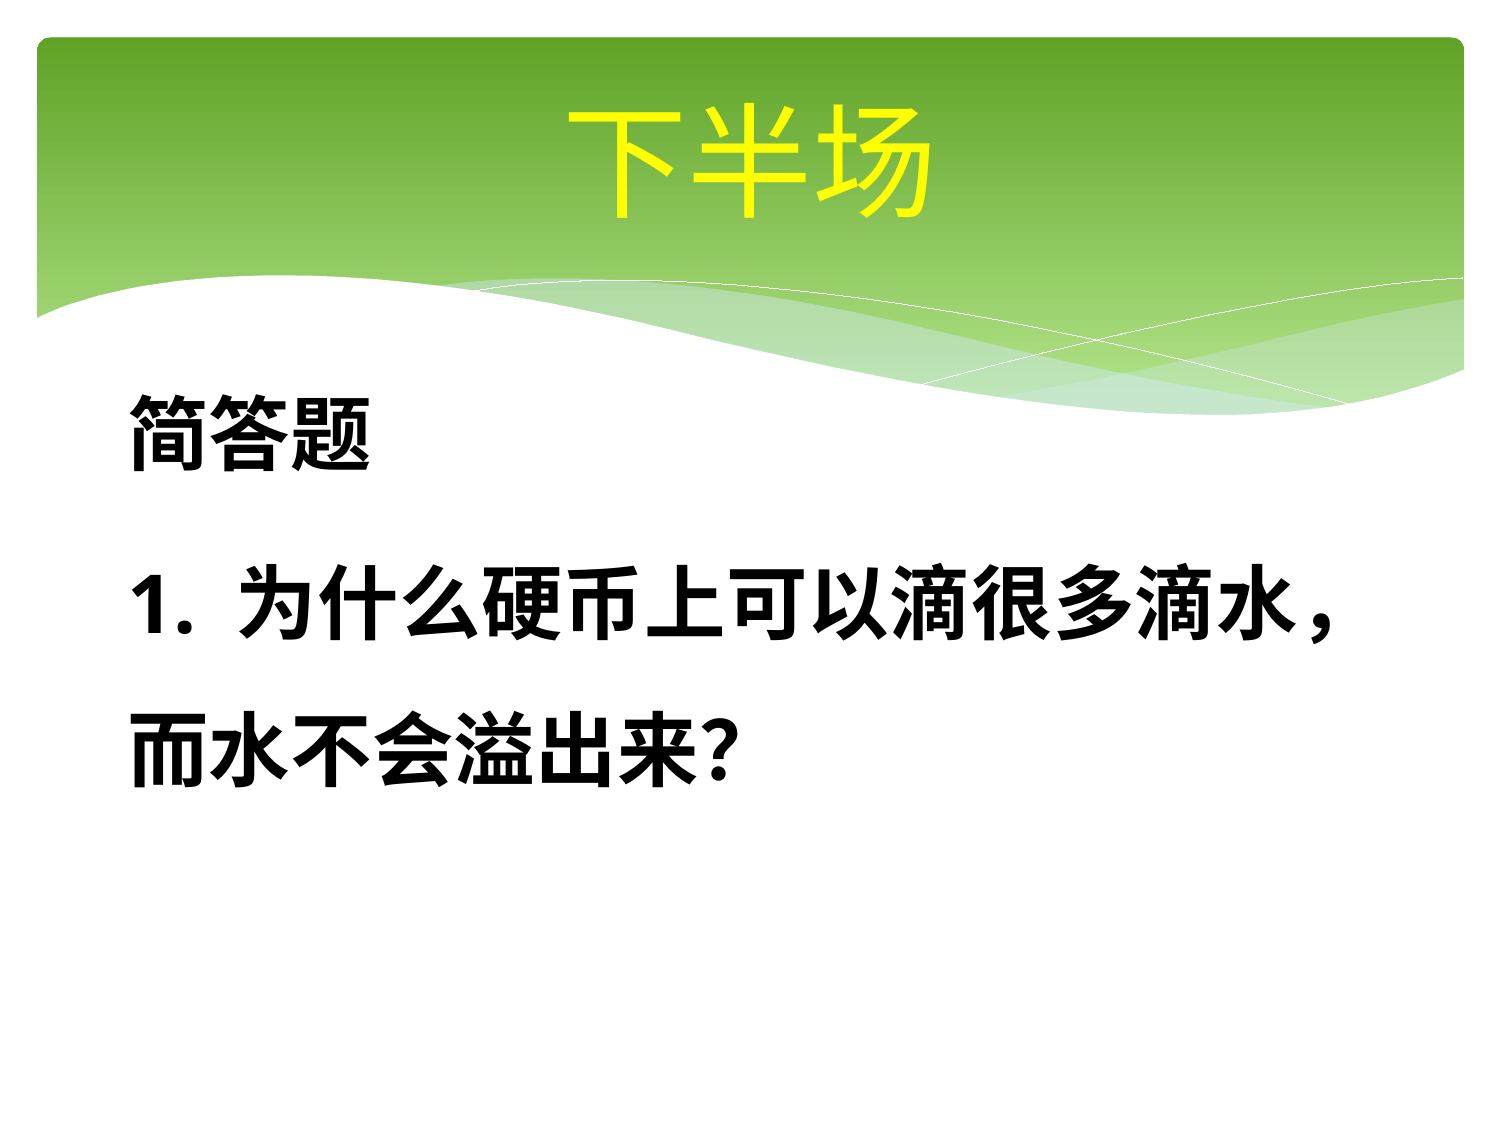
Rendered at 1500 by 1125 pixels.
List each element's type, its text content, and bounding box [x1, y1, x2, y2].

list 简答题 1. 为什么硬币上可以滴很多滴水，而水不会溢出来？ [112, 326, 1383, 935]
title 下半场 [75, 55, 1425, 261]
